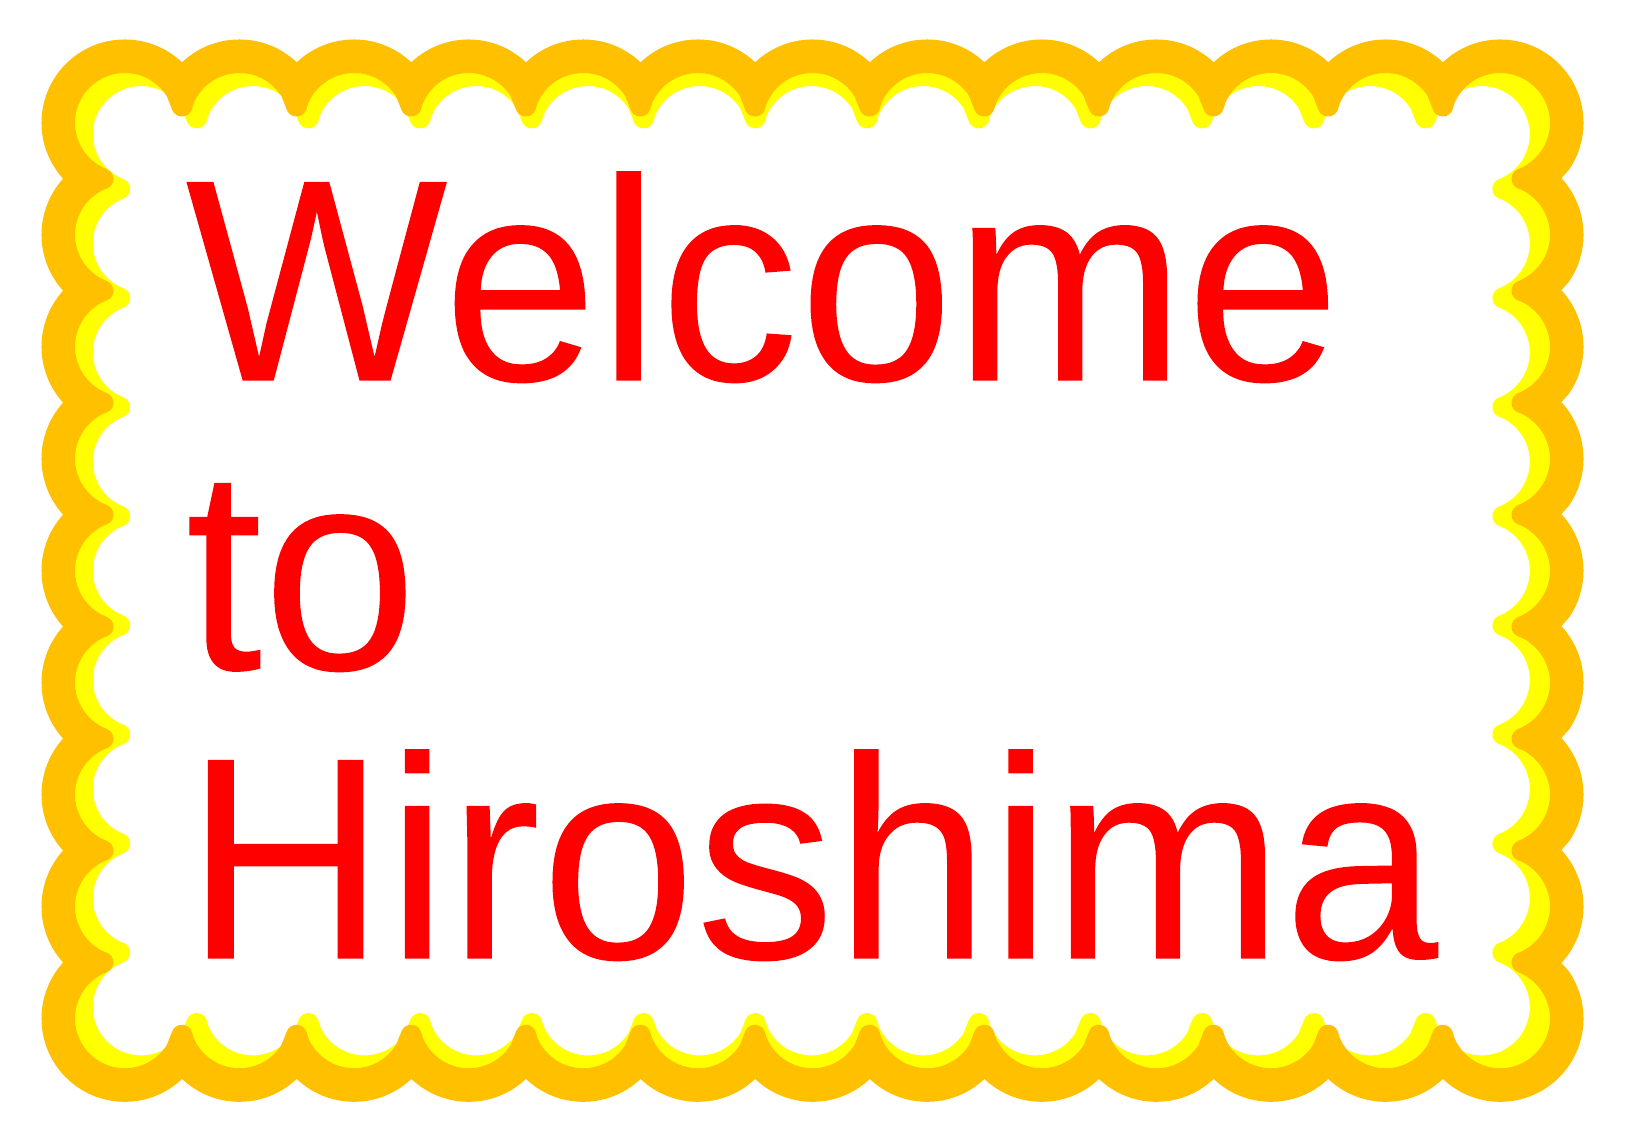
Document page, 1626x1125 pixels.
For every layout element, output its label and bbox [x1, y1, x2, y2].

text_box [186, 65, 285, 121]
text_box [1224, 65, 1324, 121]
text_box [988, 1021, 1097, 1076]
text_box [1106, 1021, 1210, 1076]
text_box [1106, 65, 1210, 121]
text_box [67, 176, 122, 964]
text_box [526, 65, 985, 121]
text_box [988, 65, 1097, 121]
text_box [1343, 1021, 1437, 1076]
text_box [413, 1021, 520, 1076]
text_box [68, 65, 167, 176]
text_box [300, 1021, 403, 1076]
text_box [300, 65, 403, 121]
text_box [1459, 65, 1555, 1076]
text_box [186, 1021, 286, 1076]
text_box [49, 47, 1576, 1094]
text_box [525, 1021, 985, 1076]
text_box [68, 965, 168, 1076]
text_box [413, 65, 520, 121]
text_box [1225, 1021, 1324, 1076]
text_box [1342, 65, 1437, 121]
